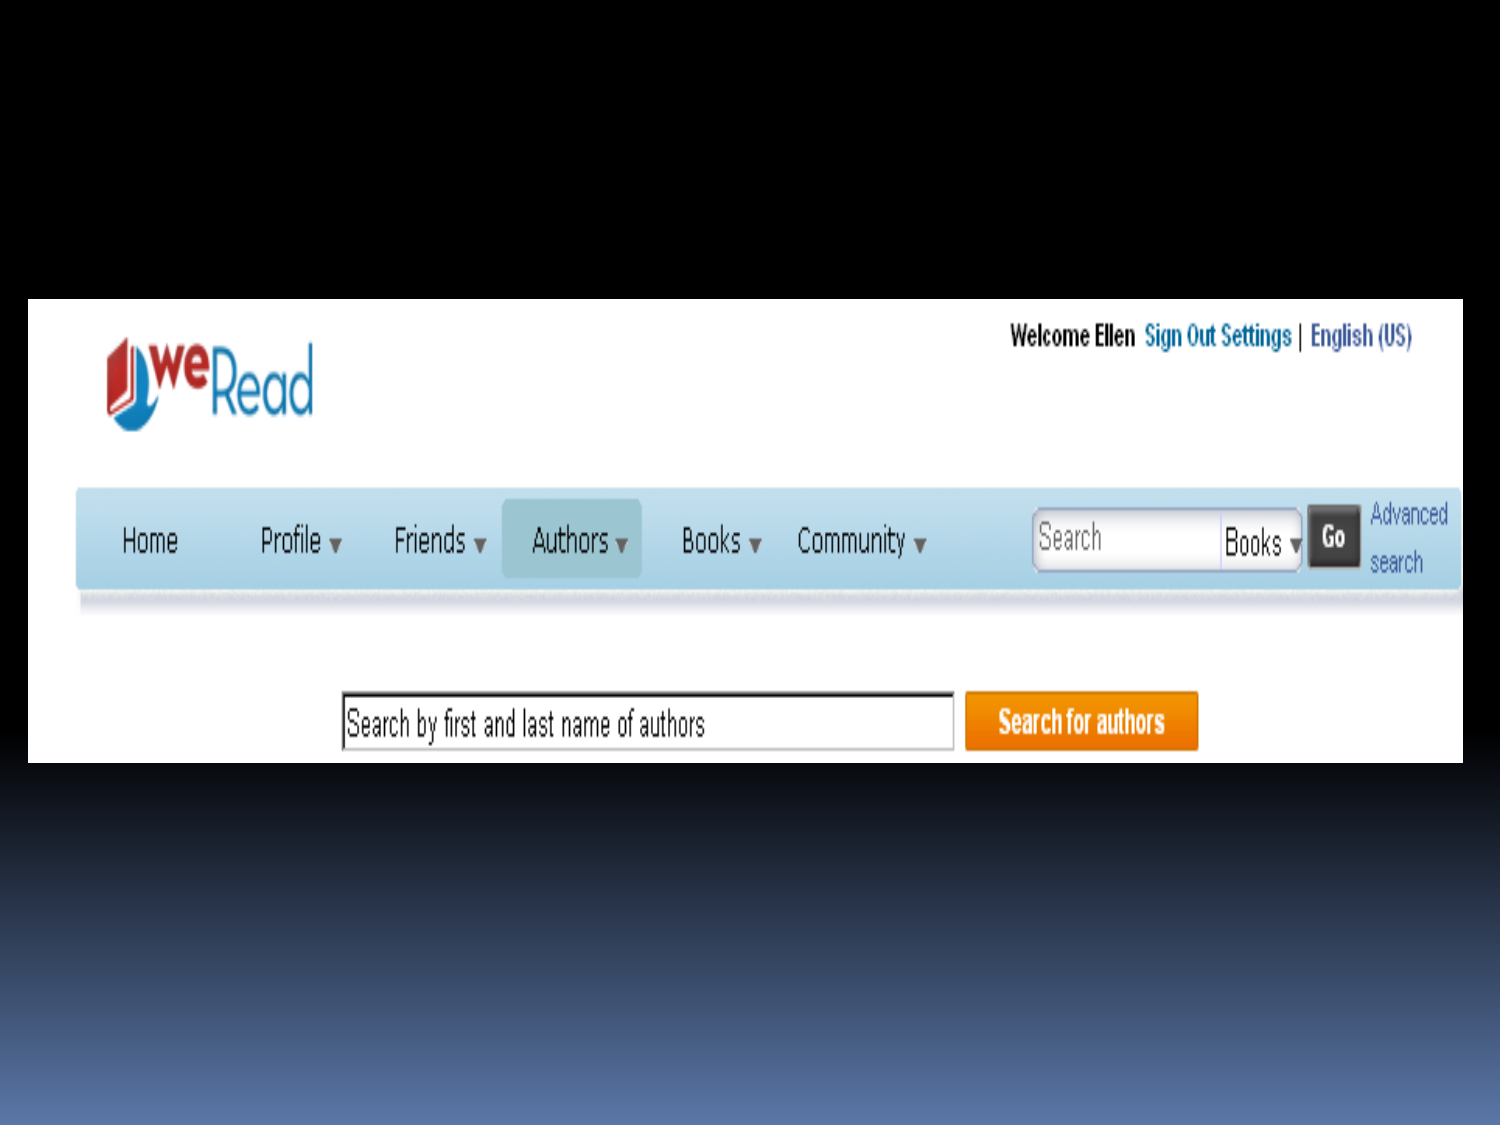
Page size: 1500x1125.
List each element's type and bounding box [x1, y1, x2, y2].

picture [28, 299, 1463, 763]
